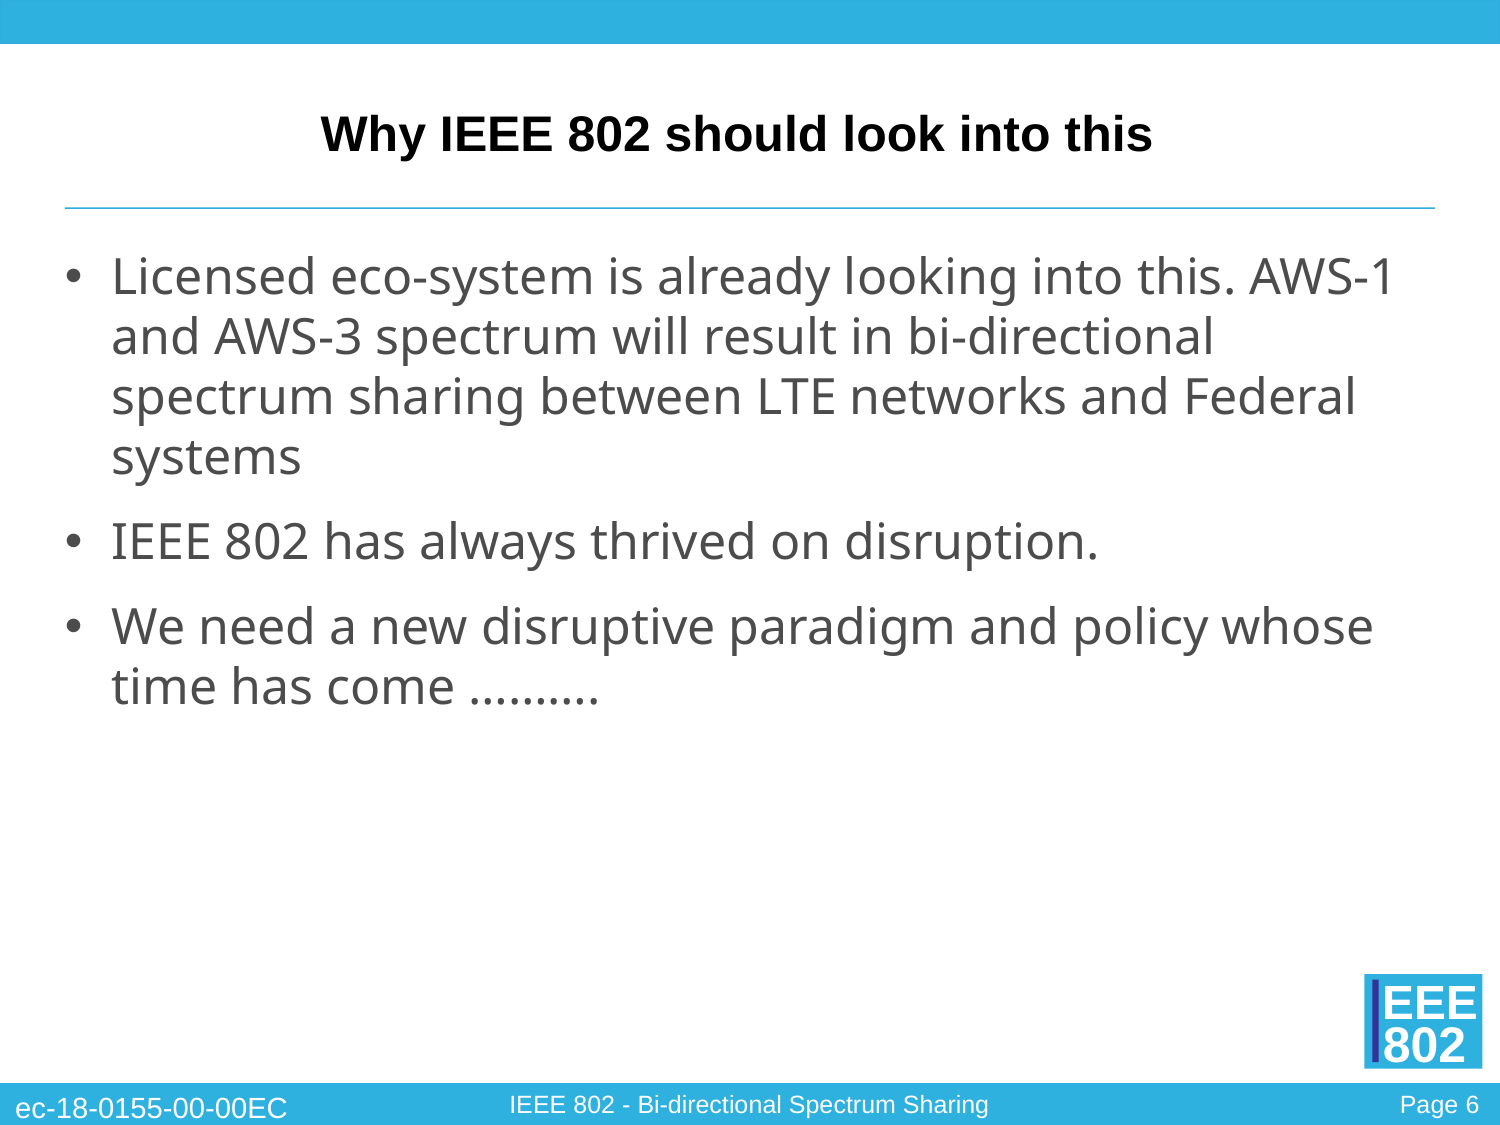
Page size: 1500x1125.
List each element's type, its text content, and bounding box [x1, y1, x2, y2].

text_box Licensed eco-system is already looking into this. AWS-1 and AWS-3 spectrum will result in bi-directional spectrum sharing between LTE networks and Federal systems IEEE 802 has always thrived on disruption. We need a new disruptive paradigm and policy whose time has come ………. [49, 237, 1463, 723]
title Why IEEE 802 should look into this [24, 66, 1450, 197]
